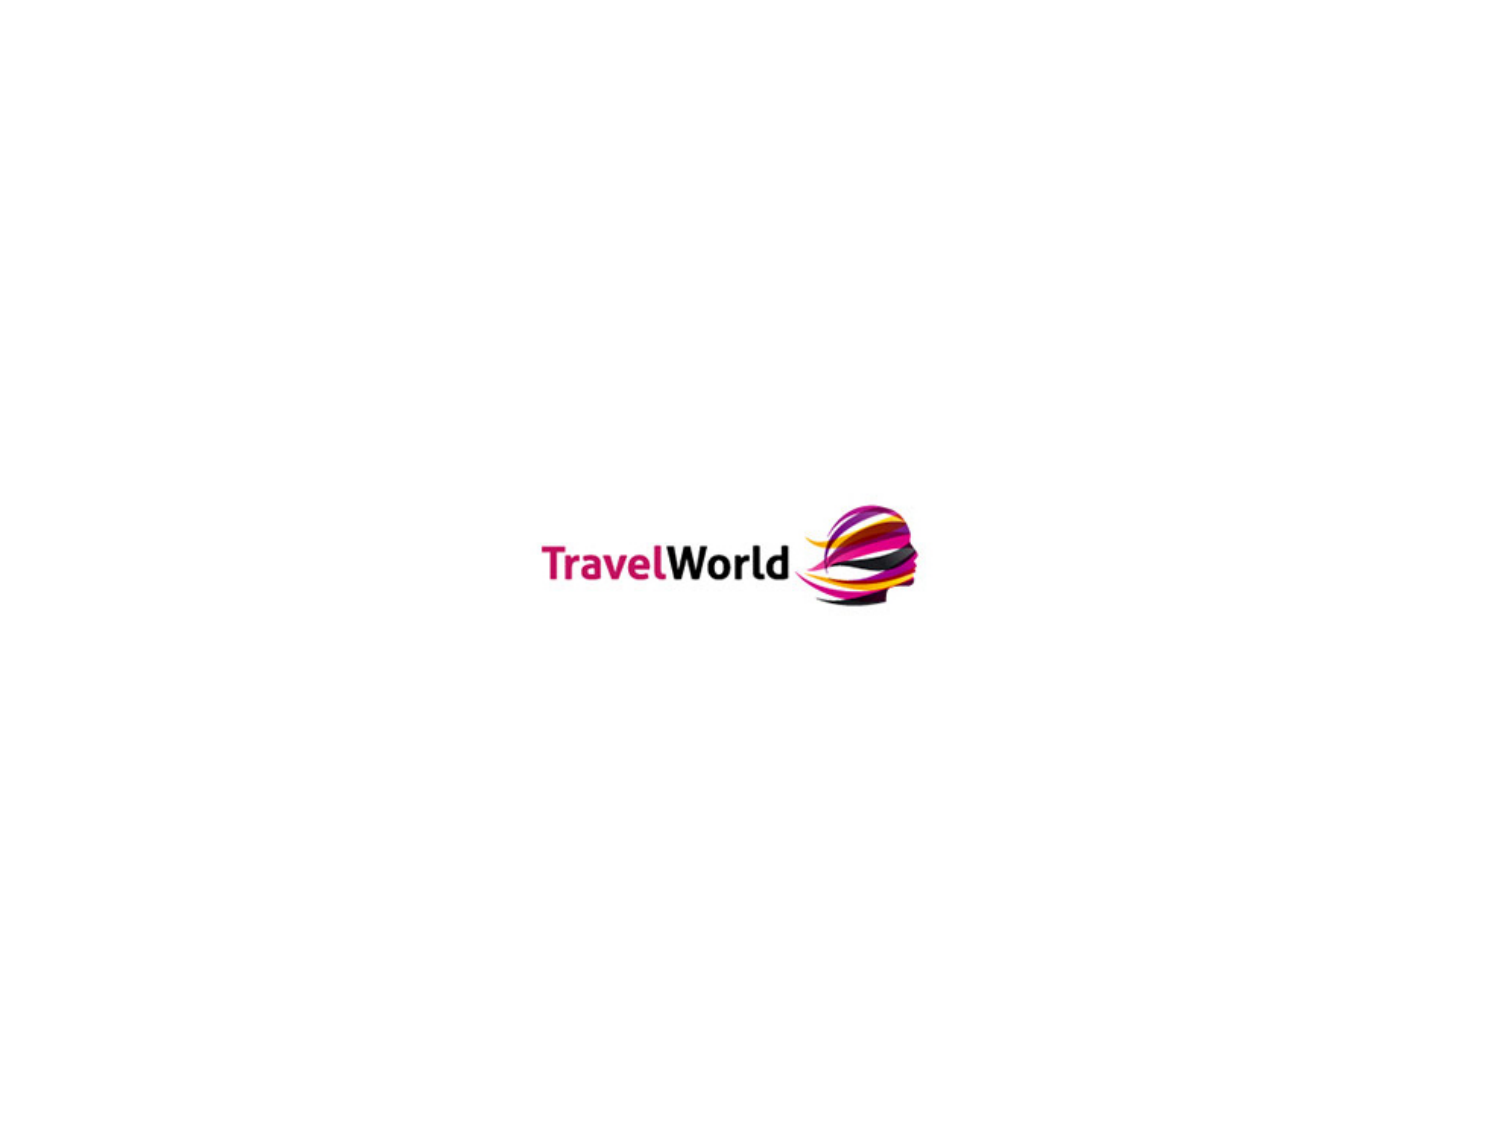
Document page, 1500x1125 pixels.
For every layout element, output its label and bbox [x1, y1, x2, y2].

picture [264, 372, 1236, 753]
